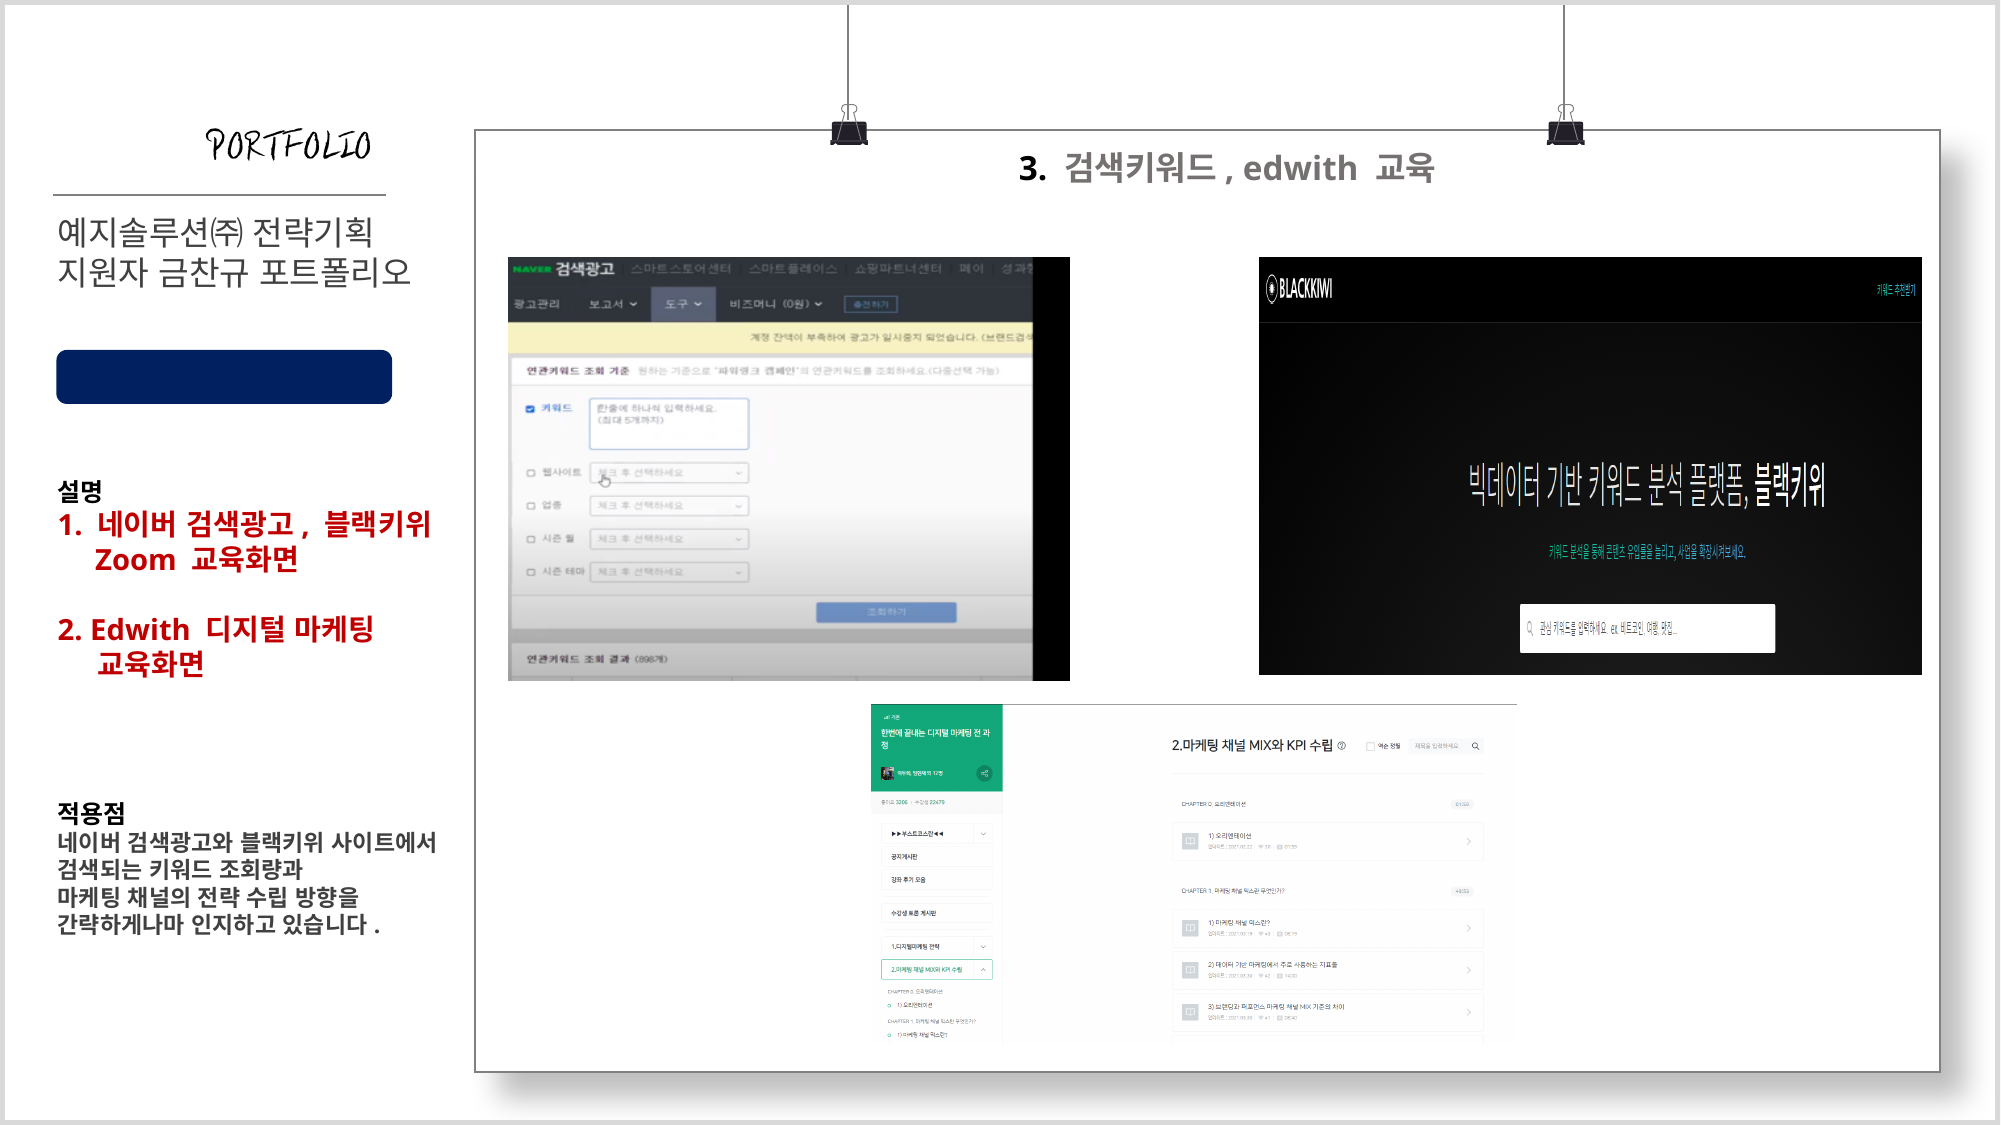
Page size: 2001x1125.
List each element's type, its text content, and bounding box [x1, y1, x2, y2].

text_box 3. 검색키워드, edwith 교육 [1004, 139, 1452, 195]
text_box 적용점 네이버 검색광고와 블랙키위 사이트에서 검색되는 키워드 조회량과 마케팅 채널의 전략 수립 방향을 간략하게나마 인지하고 있습니다. [42, 791, 466, 1026]
picture [871, 704, 1517, 1045]
picture [508, 257, 1070, 681]
picture [199, 116, 381, 171]
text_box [42, 349, 406, 404]
picture [1259, 257, 1922, 675]
text_box 설명 1. 네이버 검색광고, 블랙키위 Zoom 교육화면 2. Edwith 디지털 마케팅 교육화면 [42, 469, 466, 749]
